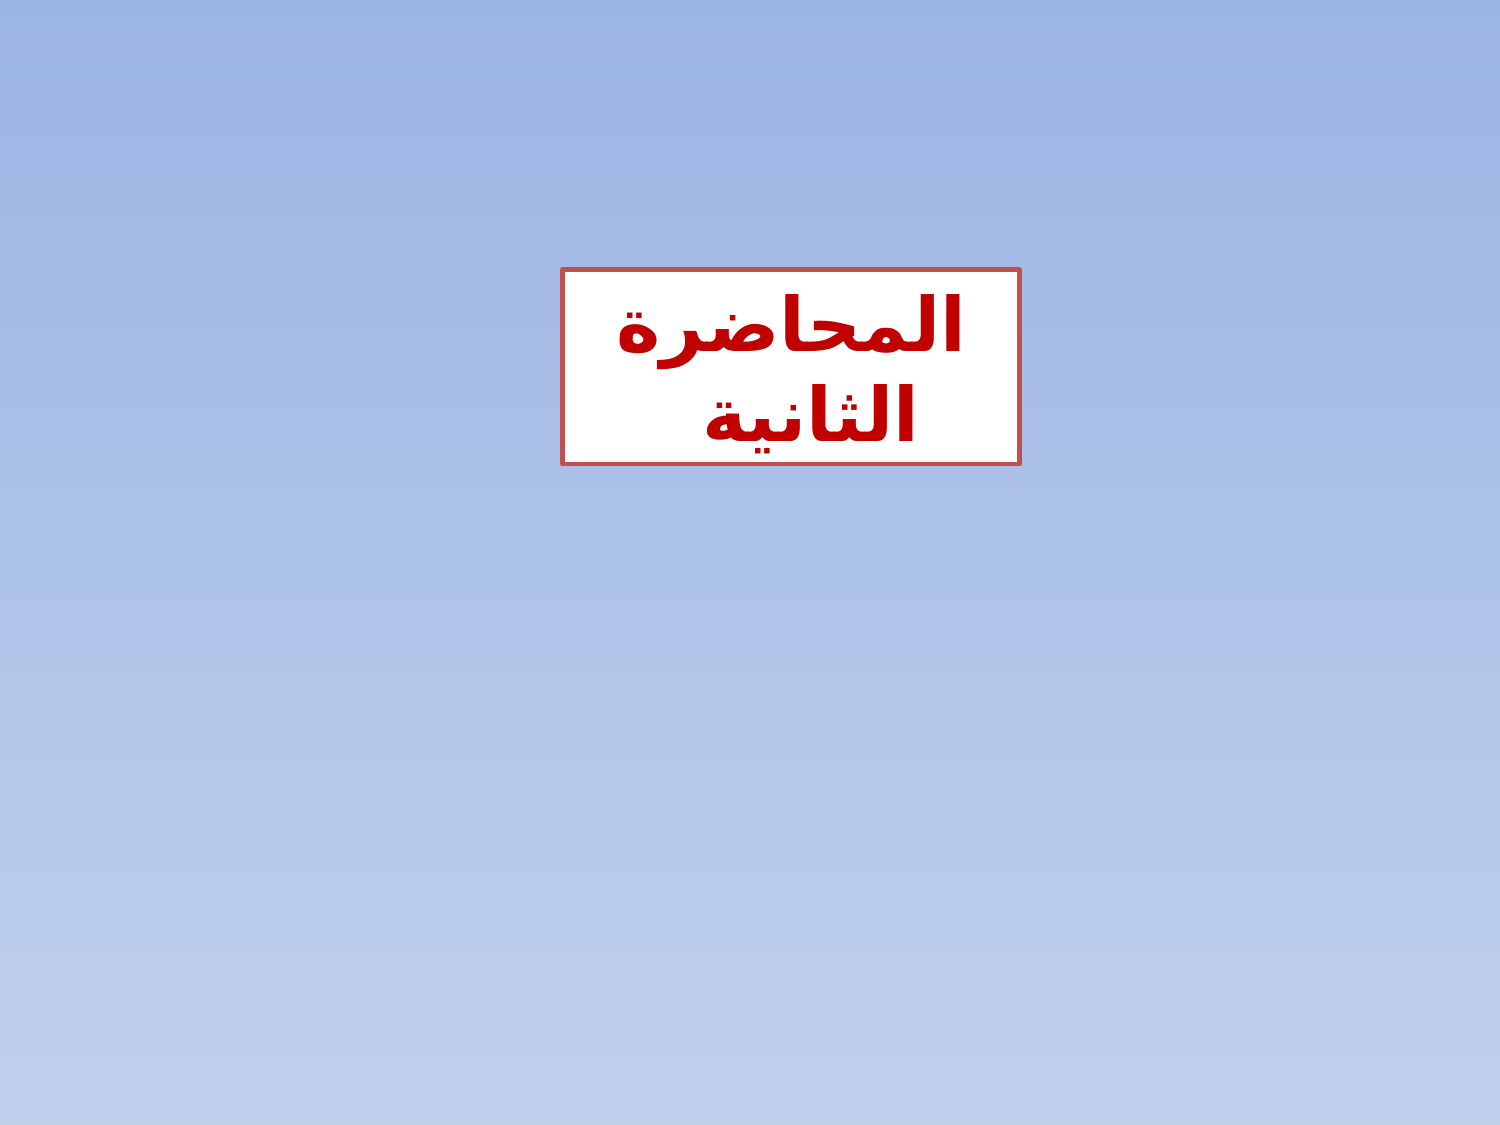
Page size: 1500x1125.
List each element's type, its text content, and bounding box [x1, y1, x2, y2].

text_box المحاضرة الثانية [560, 267, 1022, 466]
